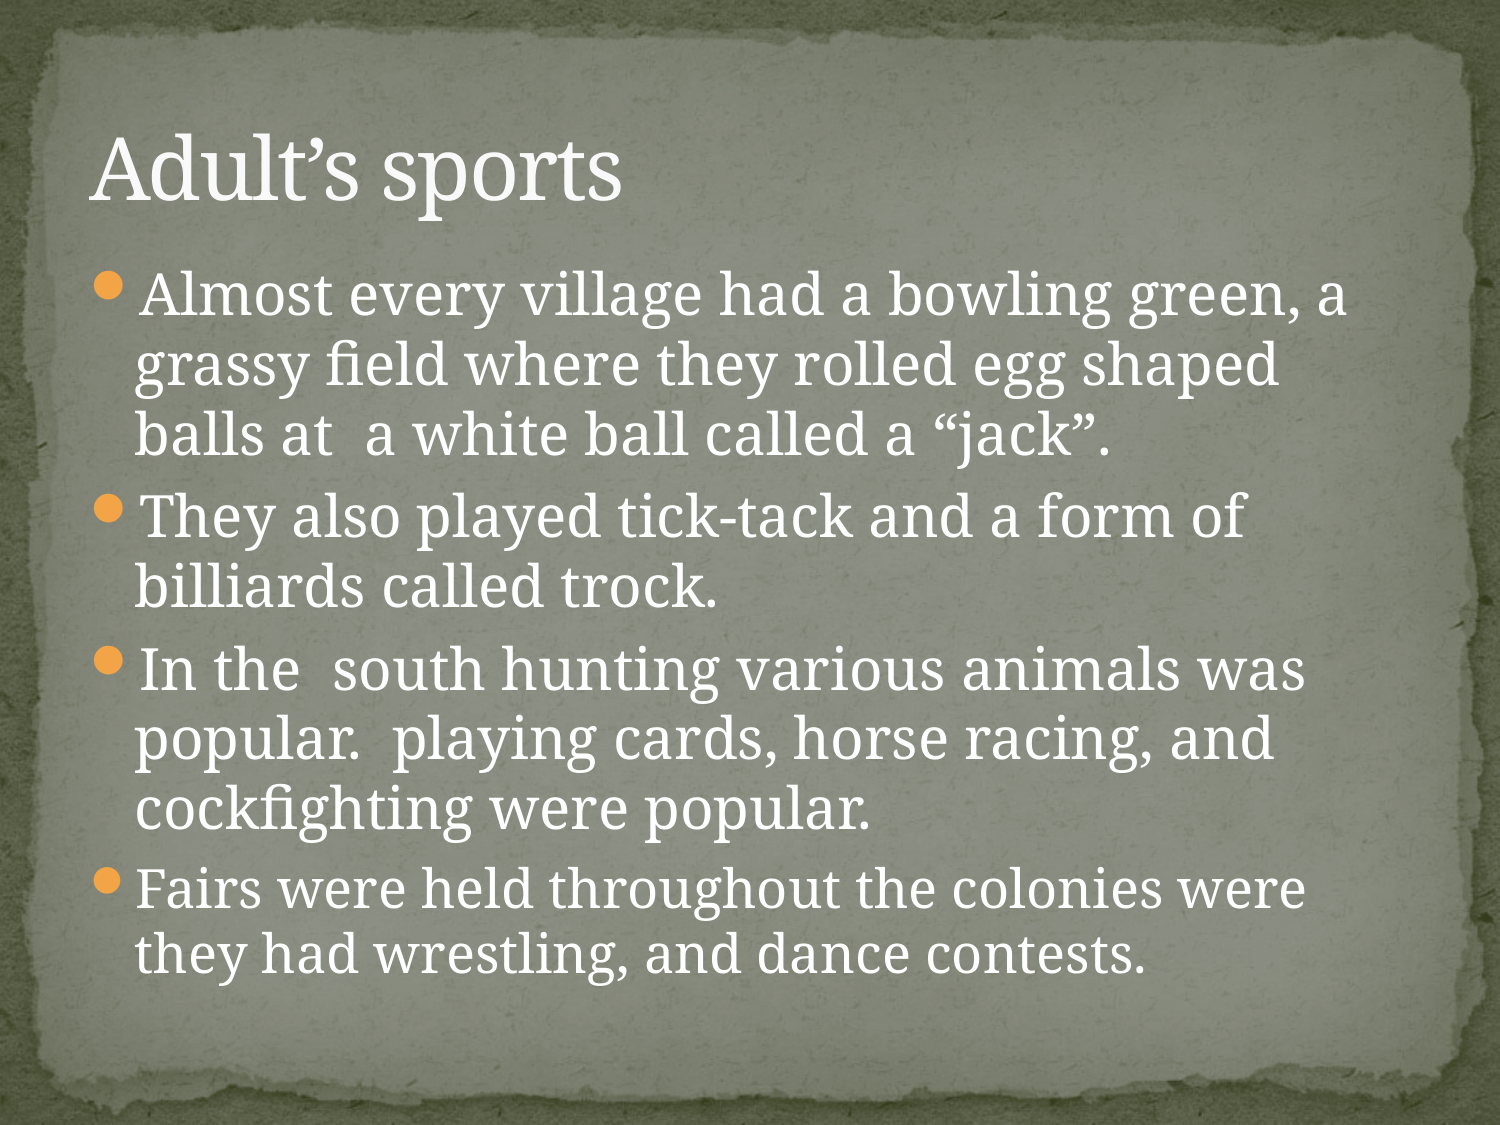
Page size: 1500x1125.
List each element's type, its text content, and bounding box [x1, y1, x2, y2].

list Almost every village had a bowling green, a grassy field where they rolled egg shaped balls at a white ball called a “jack”. They also played tick-tack and a form of billiards called trock. In the south hunting various animals was popular. playing cards, horse racing, and cockfighting were popular. Fairs were held throughout the colonies were they had wrestling, and dance contests. [75, 249, 1425, 1000]
title Adult’s sports [74, 24, 1425, 225]
